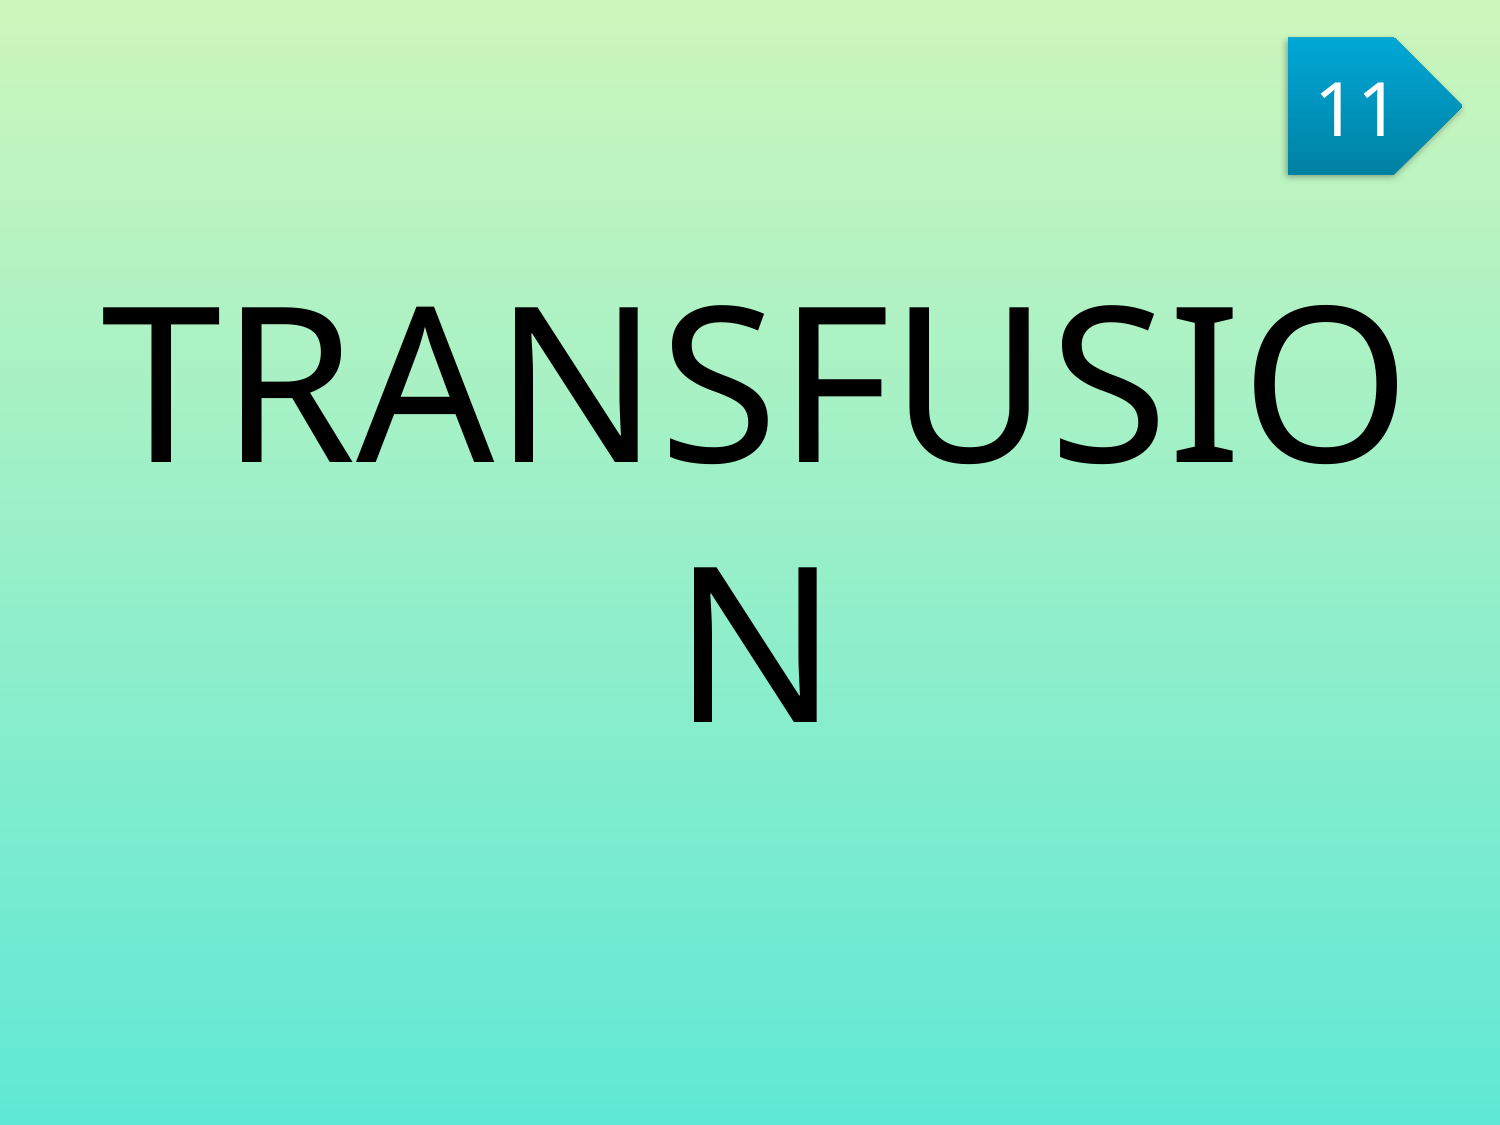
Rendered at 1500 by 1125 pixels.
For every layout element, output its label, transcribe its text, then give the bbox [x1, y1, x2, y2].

text_box 11 [1287, 37, 1463, 175]
title TRANSFUSION [50, 412, 1463, 600]
